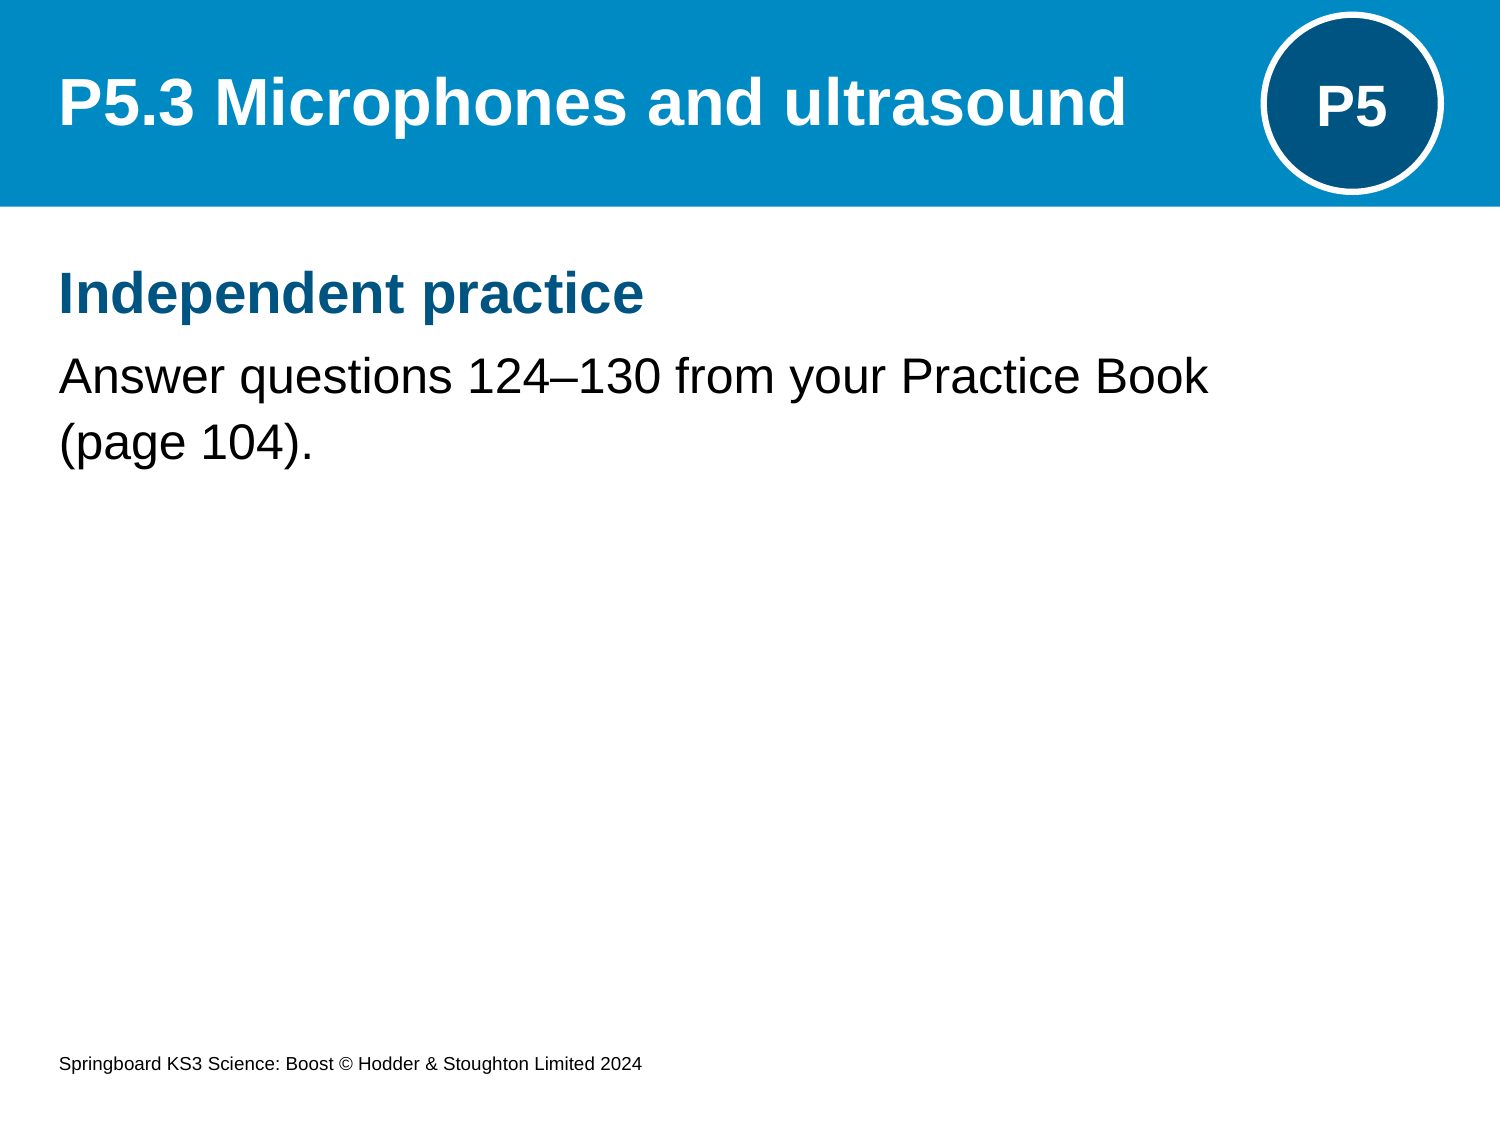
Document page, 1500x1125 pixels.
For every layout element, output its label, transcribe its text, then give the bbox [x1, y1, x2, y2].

picture [1283, 162, 1293, 172]
footer Springboard KS3 Science: Boost © Hodder & Stoughton Limited 2024 [59, 1033, 680, 1094]
text_box Independent practice Answer questions 124–130 from your Practice Book (page 104). [58, 247, 1441, 455]
text_box P5 [1262, 13, 1442, 193]
picture [1411, 34, 1421, 44]
title P5.3 Microphones and ultrasound [59, 0, 1240, 207]
